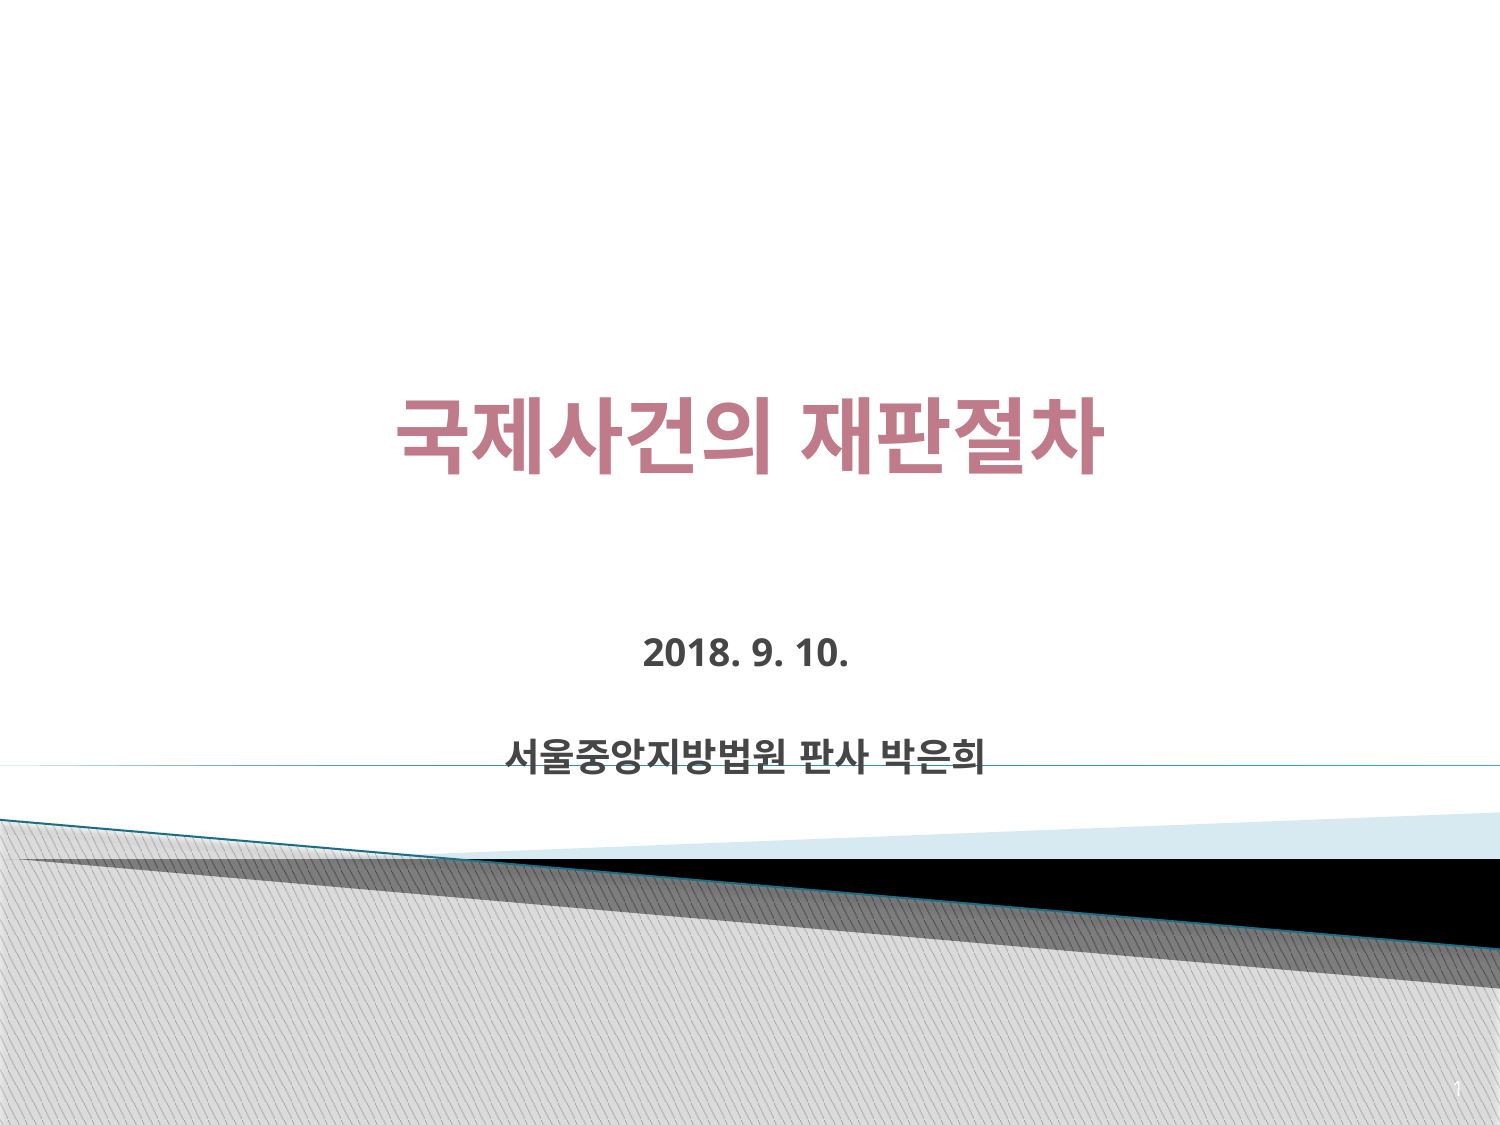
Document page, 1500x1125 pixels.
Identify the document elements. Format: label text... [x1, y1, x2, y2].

slide_number 1 [1418, 1051, 1479, 1112]
picture [5, 859, 1500, 989]
title 국제사건의 재판절차 [112, 302, 1388, 492]
subtitle 2018. 9. 10. 서울중앙지방법원 판사 박은희 [112, 562, 1388, 790]
